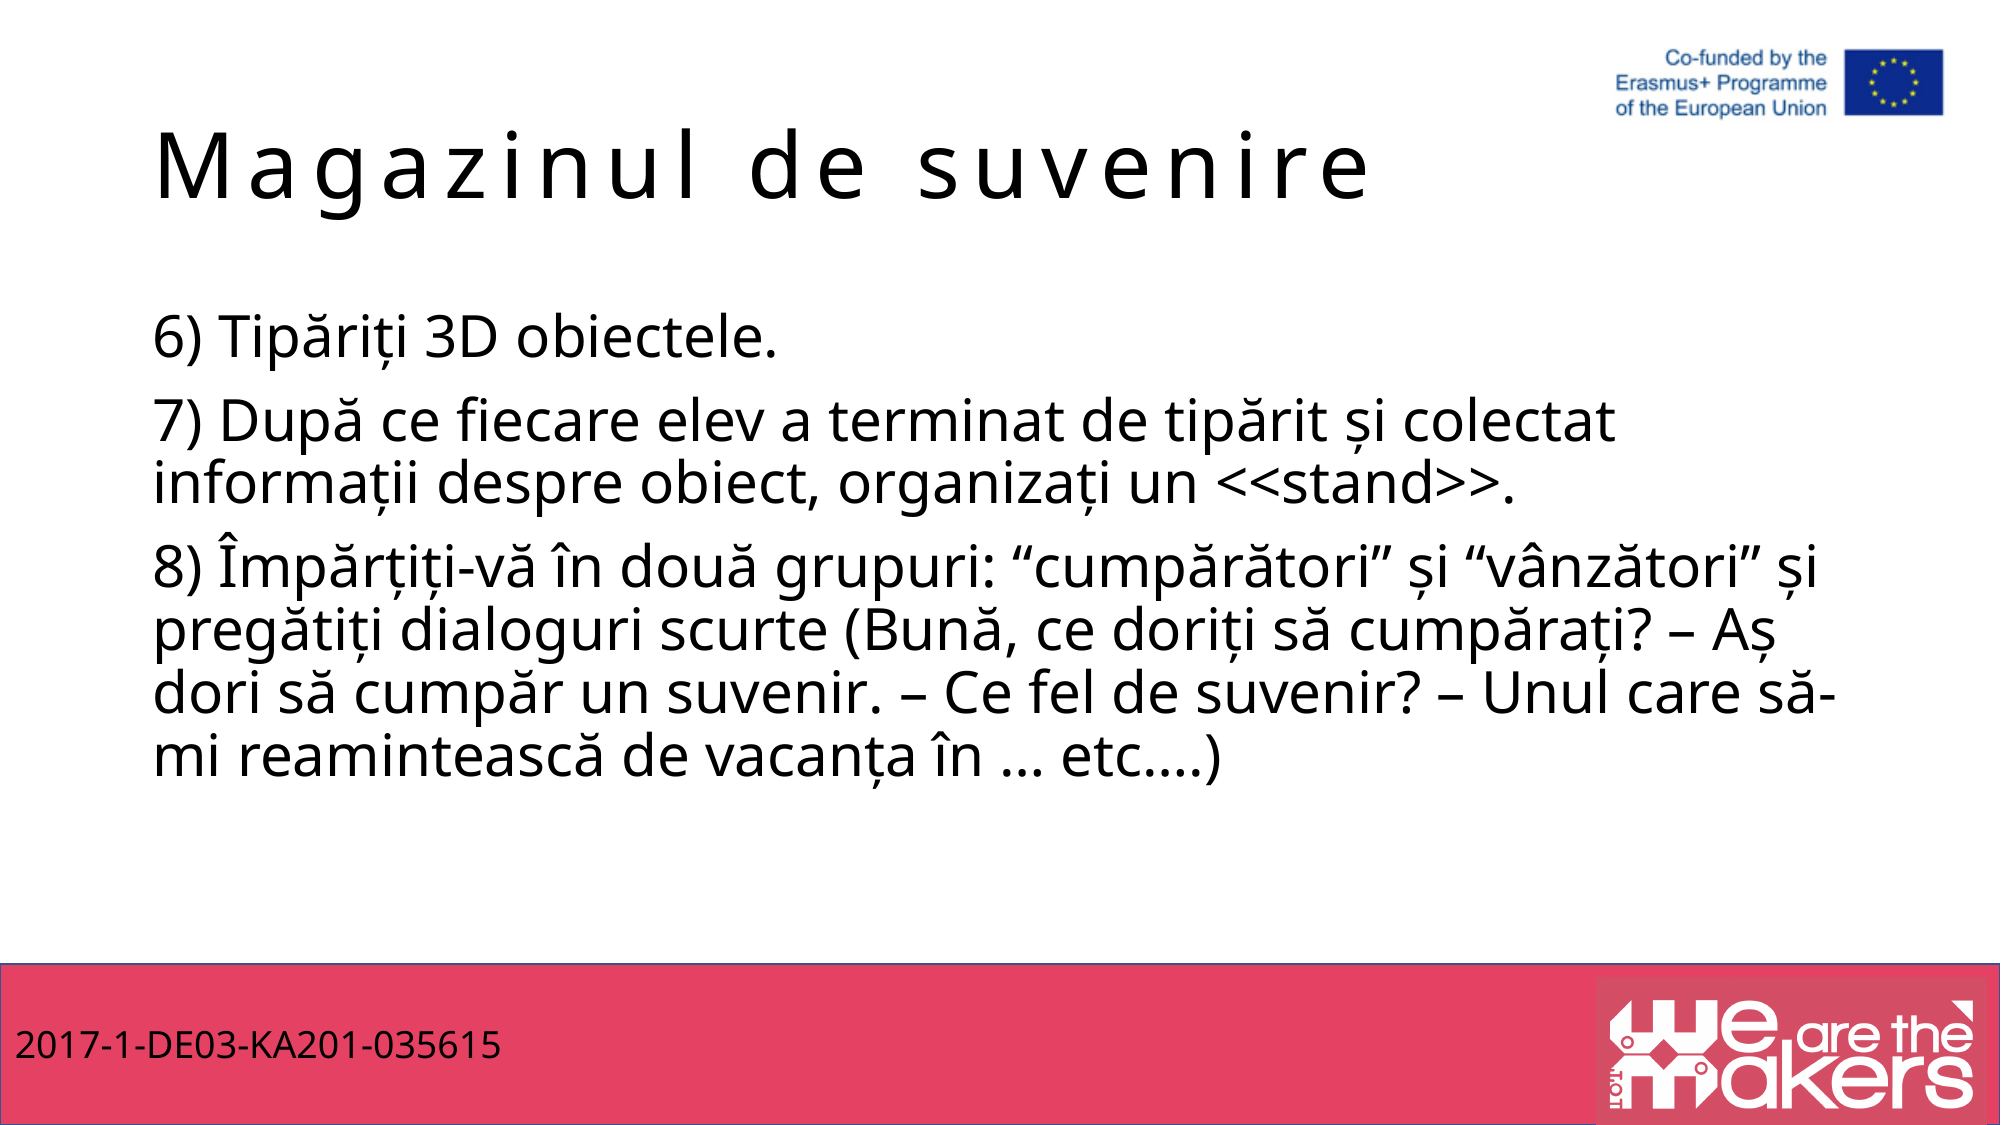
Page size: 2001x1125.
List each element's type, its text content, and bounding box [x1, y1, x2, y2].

text_box 2017-1-DE03-KA201-035615 [0, 1013, 581, 1074]
picture [1596, 977, 1987, 1125]
text_box [500, 509, 1500, 615]
list 6) Tipăriți 3D obiectele. 7) După ce fiecare elev a terminat de tipărit și colectat informații despre obiect, organizați un <<stand>>. 8) Împărțiți-vă în două grupuri: “cumpărători” și “vânzători” și pregătiți dialoguri scurte (Bună, ce doriți să cumpărați? – Aș dori să cumpăr un suvenir. – Ce fel de suvenir? – Unul care să-mi reamintească de vacanța în … etc….) [137, 299, 1863, 963]
title Magazinul de suvenire [137, 59, 1863, 278]
picture [1596, 30, 1961, 136]
text_box [0, 963, 2000, 1125]
